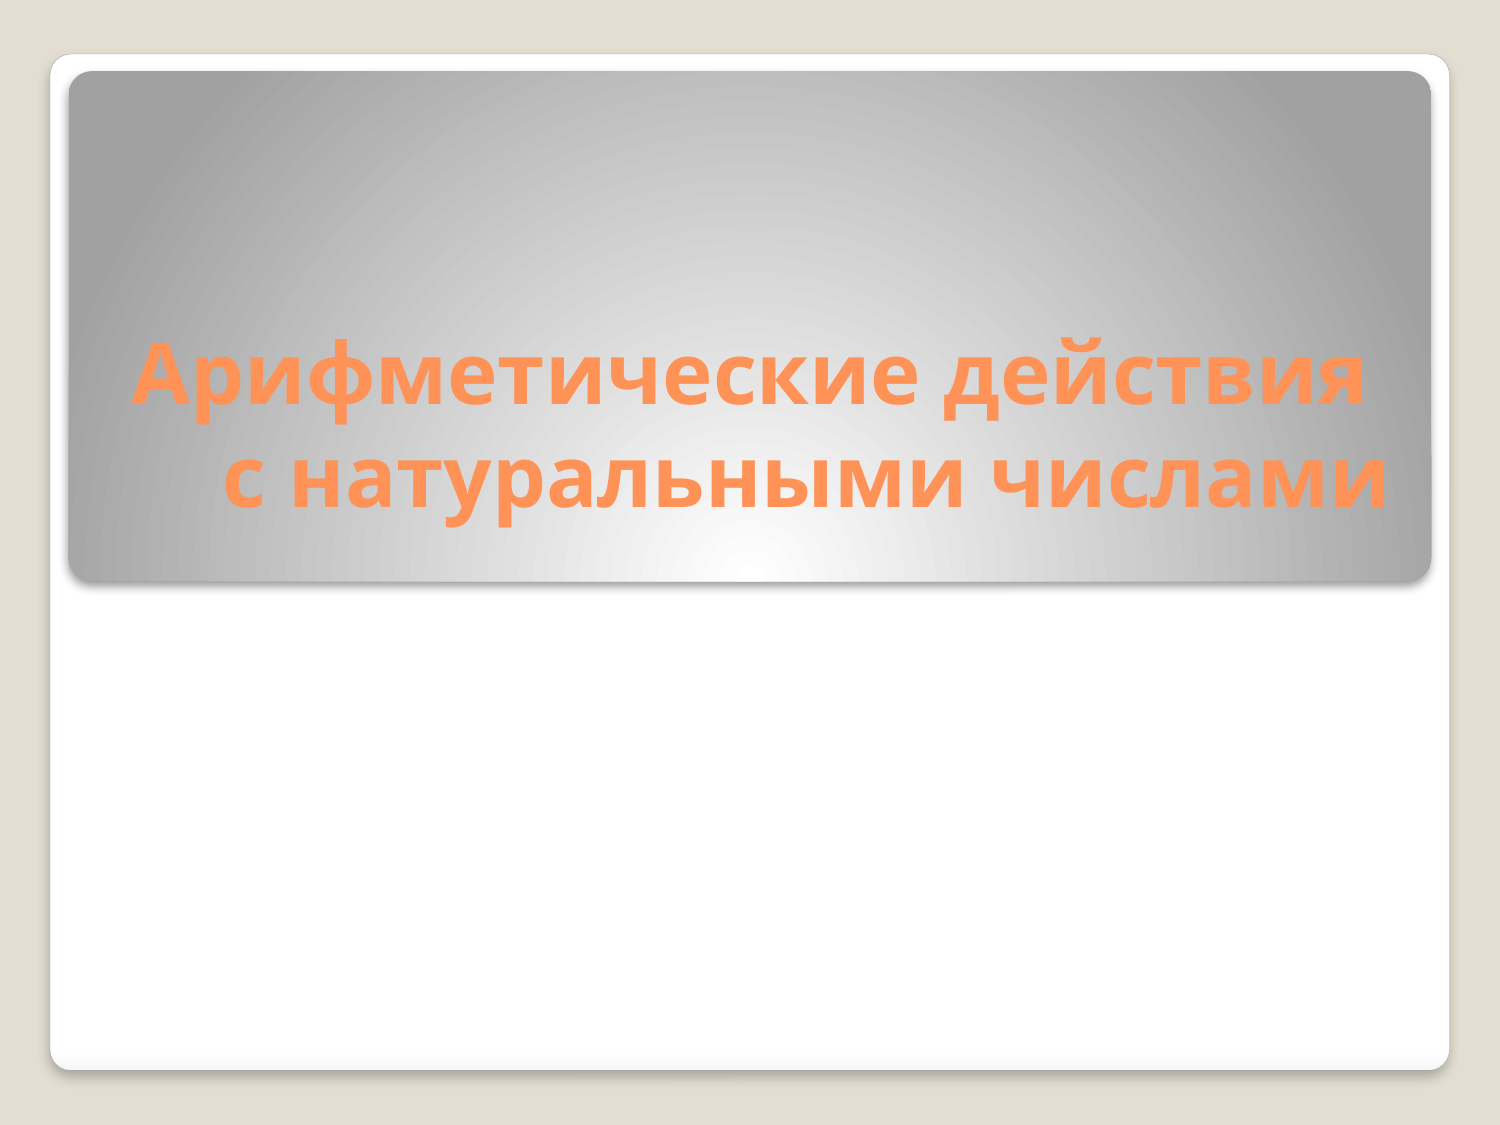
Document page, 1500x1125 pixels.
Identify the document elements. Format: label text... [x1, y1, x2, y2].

title Арифметические действия с натуральными числами [123, 231, 1399, 532]
